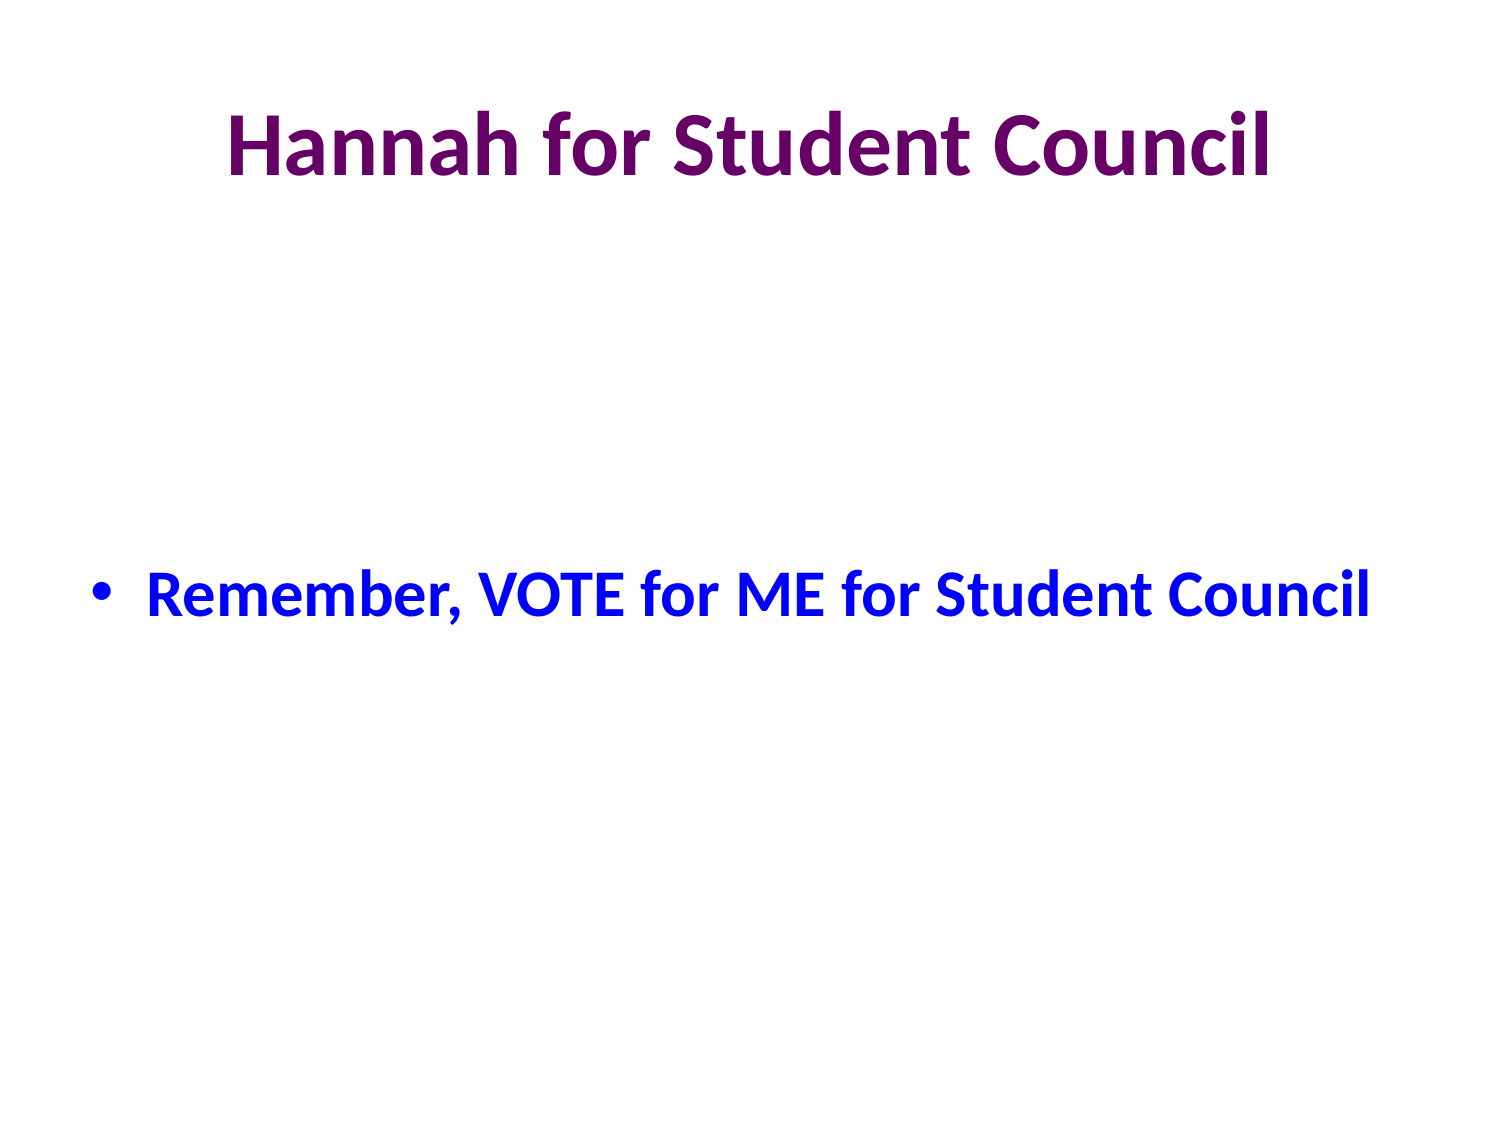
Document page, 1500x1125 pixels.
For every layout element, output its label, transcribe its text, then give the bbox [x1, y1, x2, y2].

list Remember, VOTE for ME for Student Council [75, 262, 1425, 1005]
title Hannah for Student Council [75, 45, 1425, 233]
